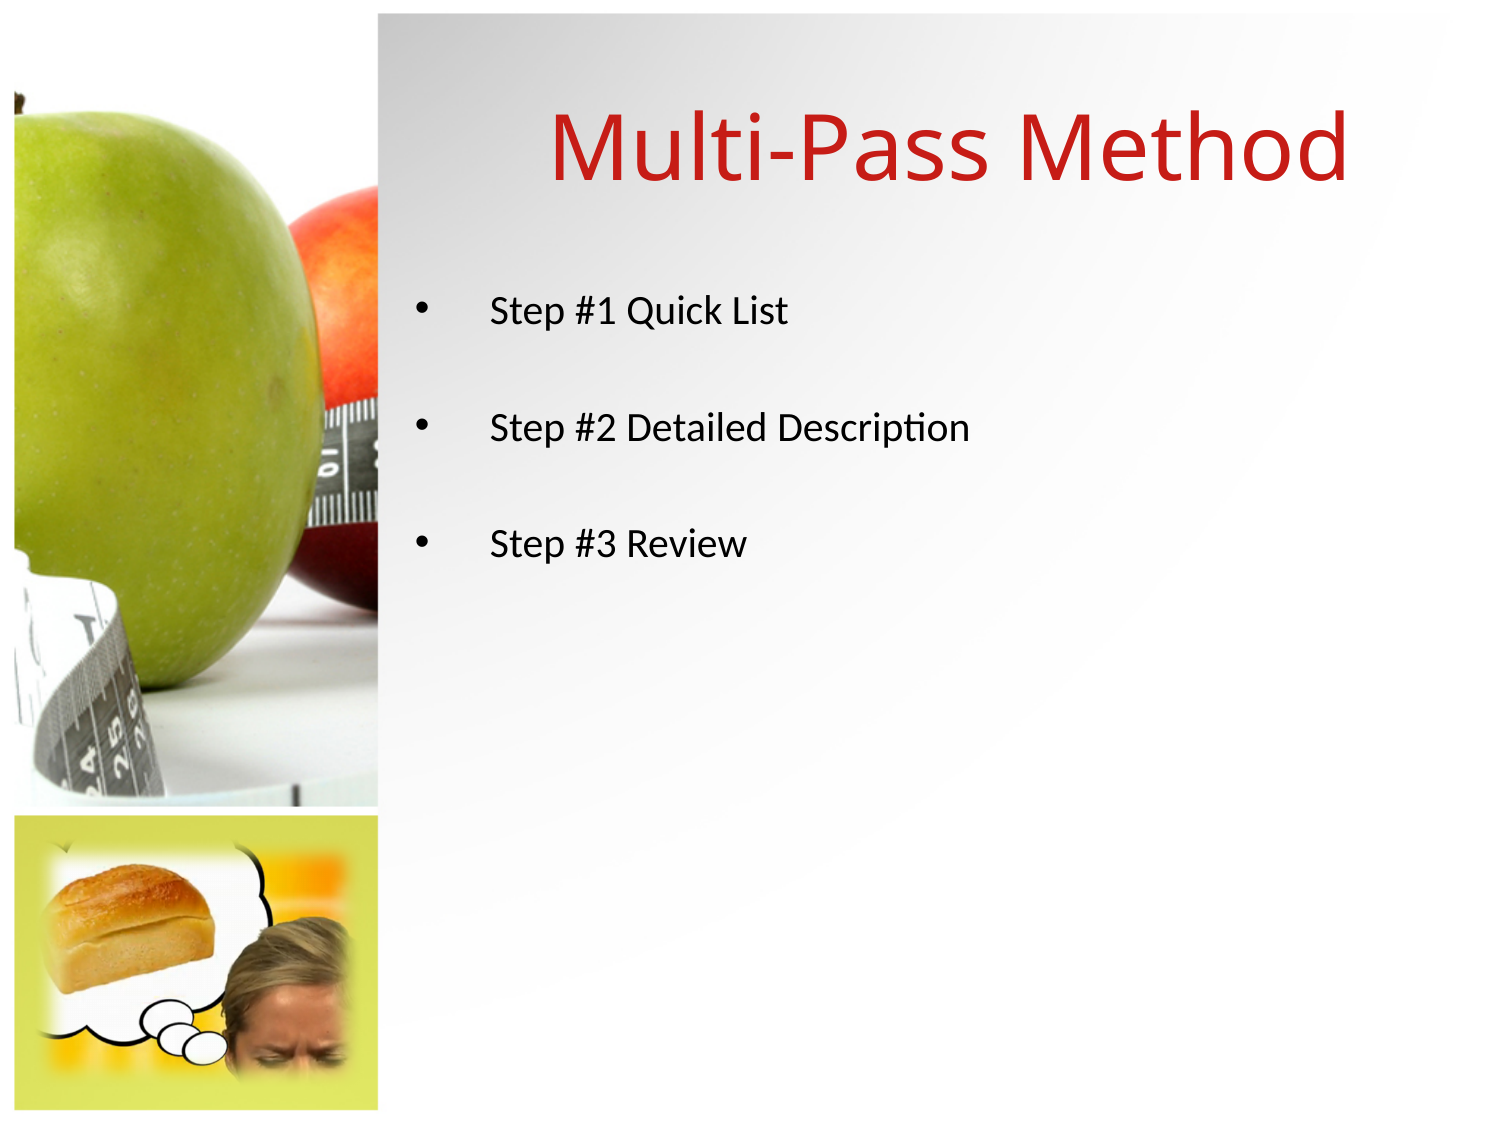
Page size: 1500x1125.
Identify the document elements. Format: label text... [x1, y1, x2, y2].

title Multi-Pass Method [424, 49, 1476, 238]
list Step #1 Quick List Step #2 Detailed Description Step #3 Review [399, 274, 1476, 1101]
picture [0, 0, 1500, 1125]
